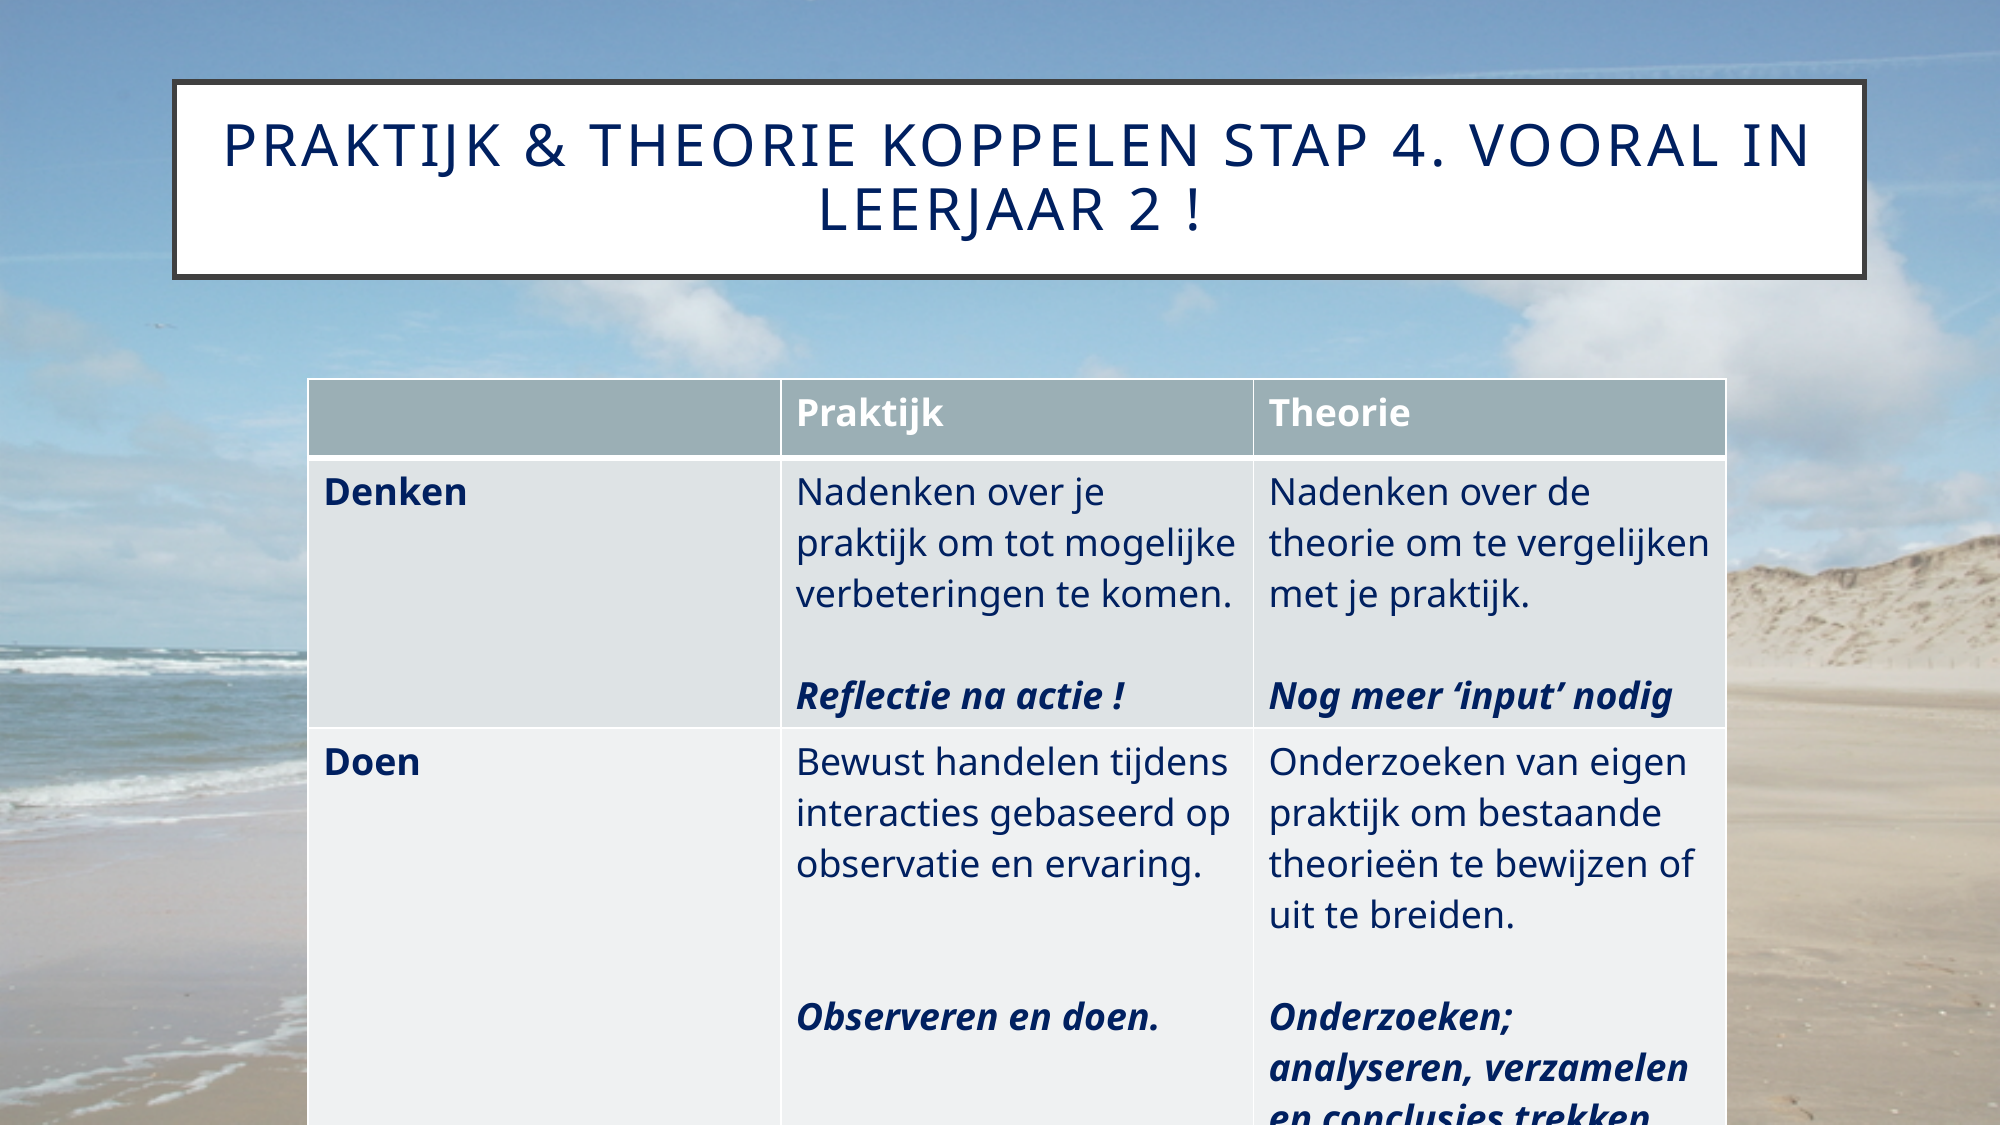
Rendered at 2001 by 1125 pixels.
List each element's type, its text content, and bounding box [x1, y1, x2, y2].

table_header Praktijk [782, 380, 1253, 455]
table_cell Onderzoeken van eigen praktijk om bestaande theorieën te bewijzen of uit te breiden. Onderzoeken; analyseren, verzamelen en conclusies trekken. [1254, 729, 1725, 1125]
table_cell Denken [309, 461, 780, 727]
table_cell Doen [309, 729, 780, 1125]
table_cell Nadenken over je praktijk om tot mogelijke verbeteringen te komen. Reflectie na actie ! [782, 461, 1253, 727]
title Praktijk & Theorie koppelen stap 4. Vooral in leerjaar 2 ! [172, 79, 1867, 280]
table_header Theorie [1254, 380, 1725, 455]
table_cell Nadenken over de theorie om te vergelijken met je praktijk. Nog meer ‘input’ nodig [1254, 461, 1725, 727]
table_header [309, 380, 780, 455]
table_cell Bewust handelen tijdens interacties gebaseerd op observatie en ervaring. Observeren en doen. [782, 729, 1253, 1125]
